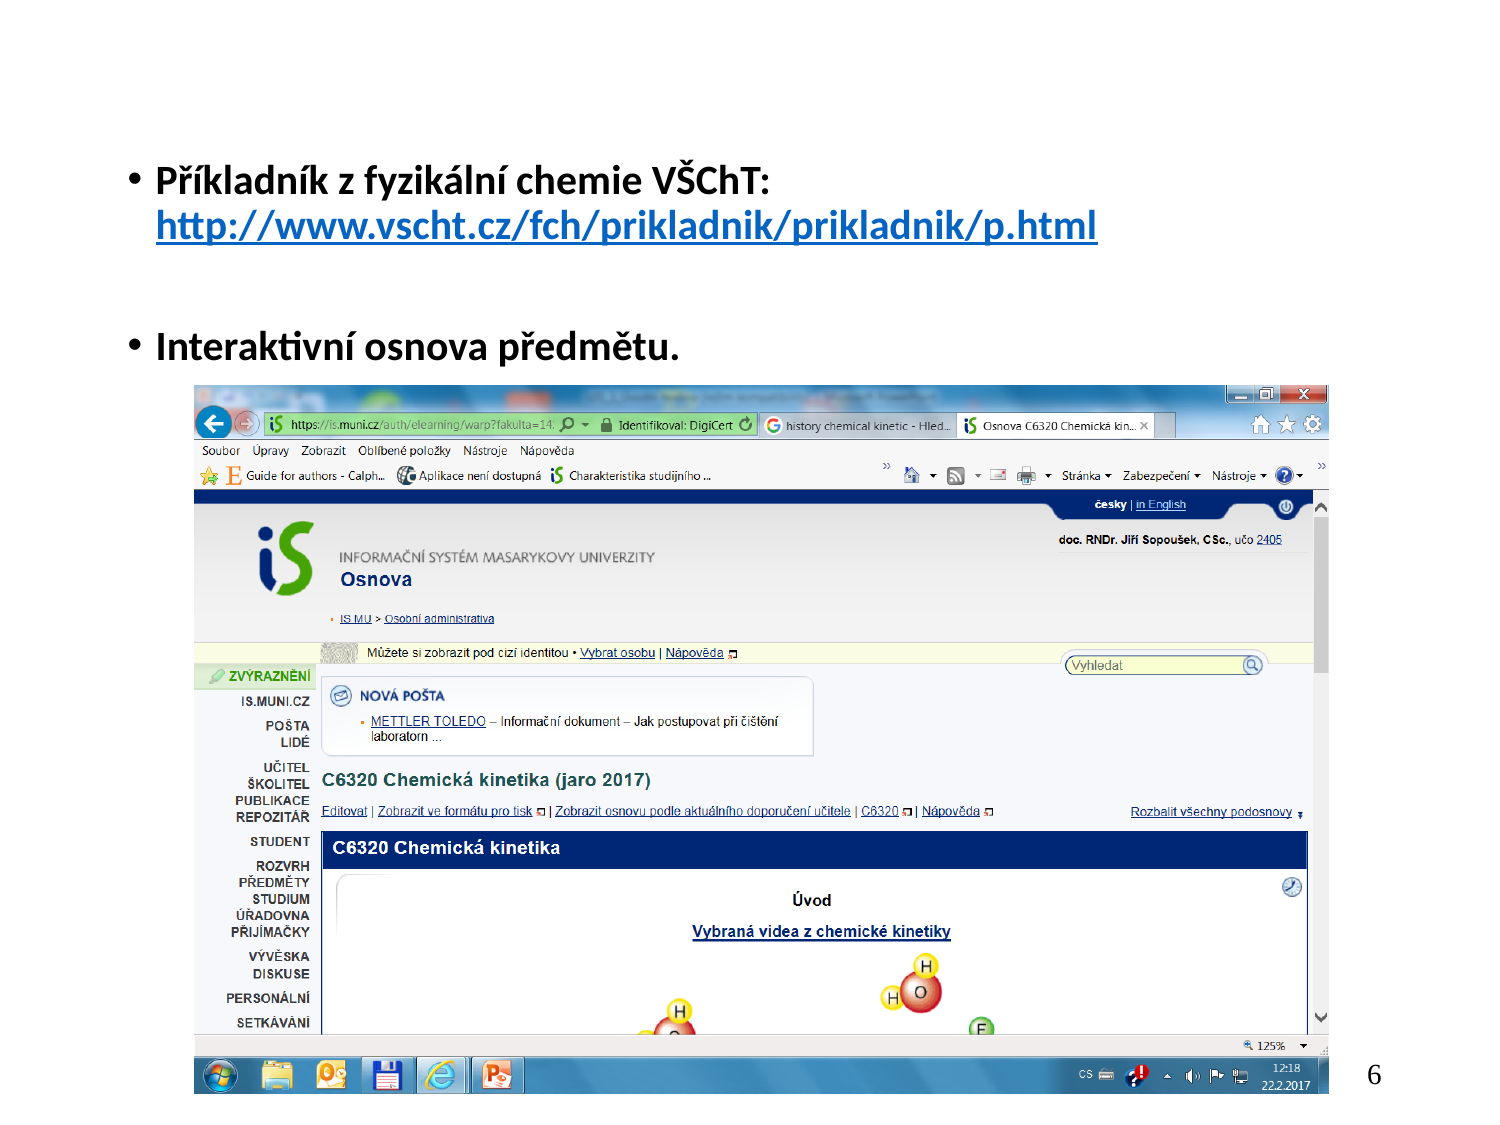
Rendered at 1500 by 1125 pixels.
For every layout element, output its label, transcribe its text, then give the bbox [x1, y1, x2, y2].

slide_number 6 [1059, 1042, 1397, 1103]
picture [194, 385, 1329, 1094]
list Příkladník z fyzikální chemie VŠChT: http://www.vscht.cz/fch/prikladnik/prikladnik/p.html Interaktivní osnova předmětu. [112, 75, 1388, 875]
